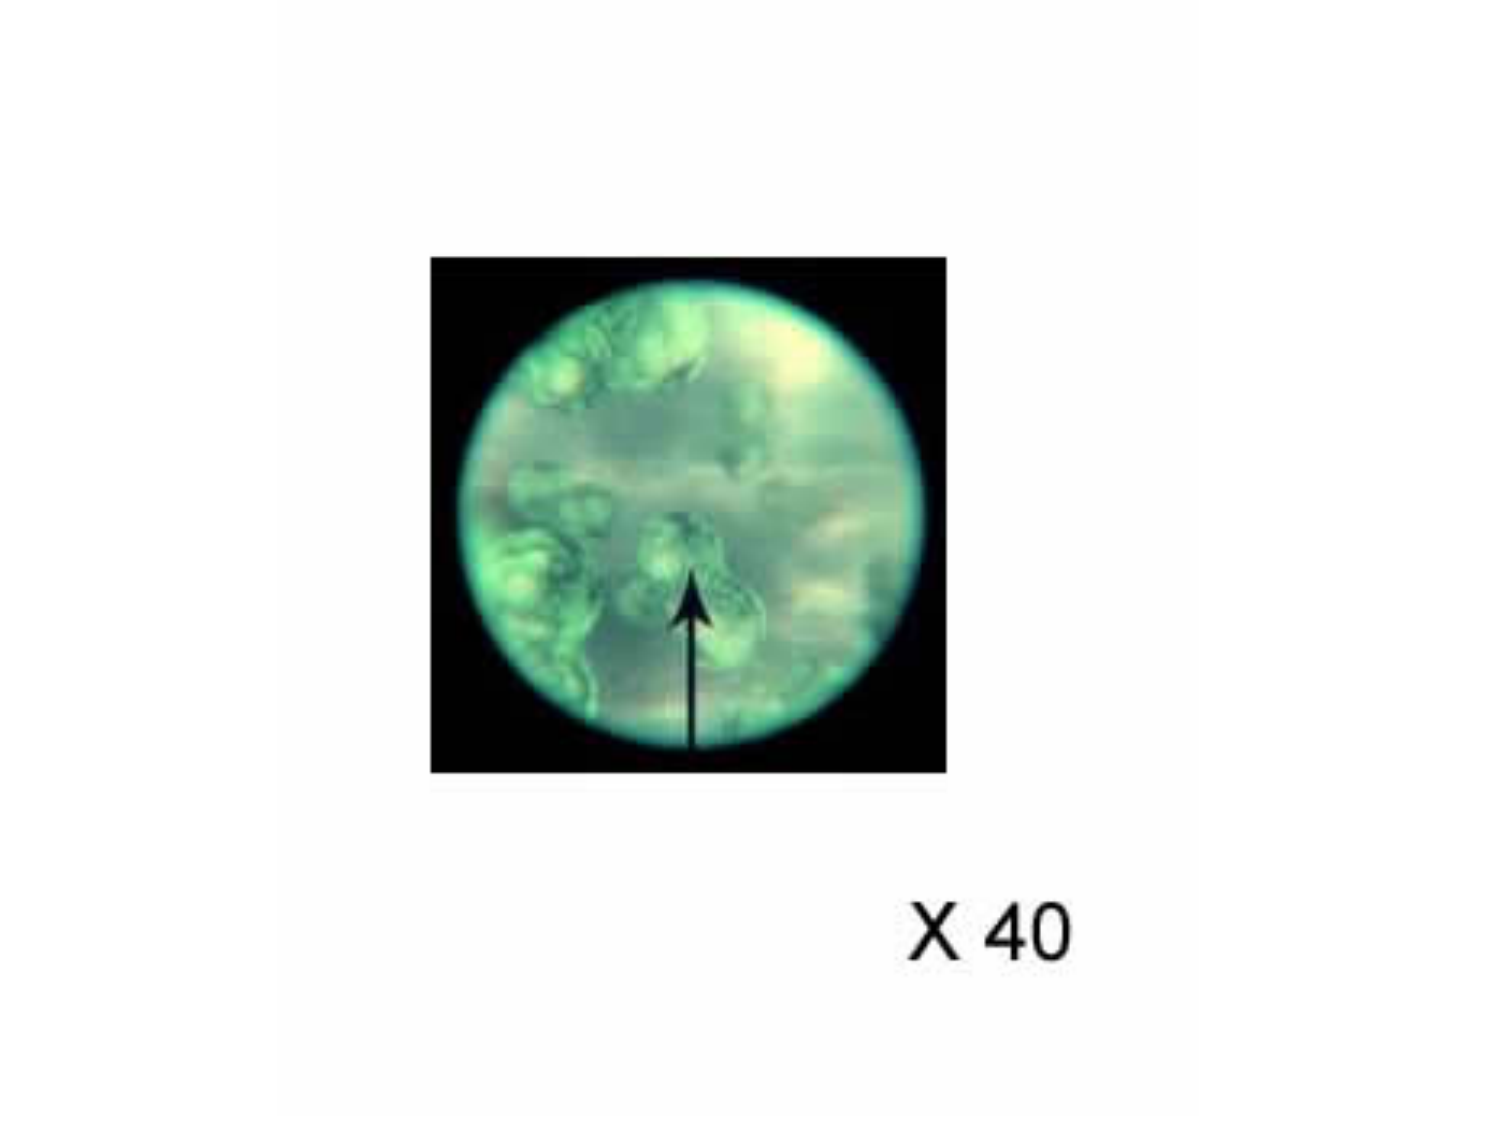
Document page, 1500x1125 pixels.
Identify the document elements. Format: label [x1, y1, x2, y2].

picture [277, 0, 1200, 1116]
